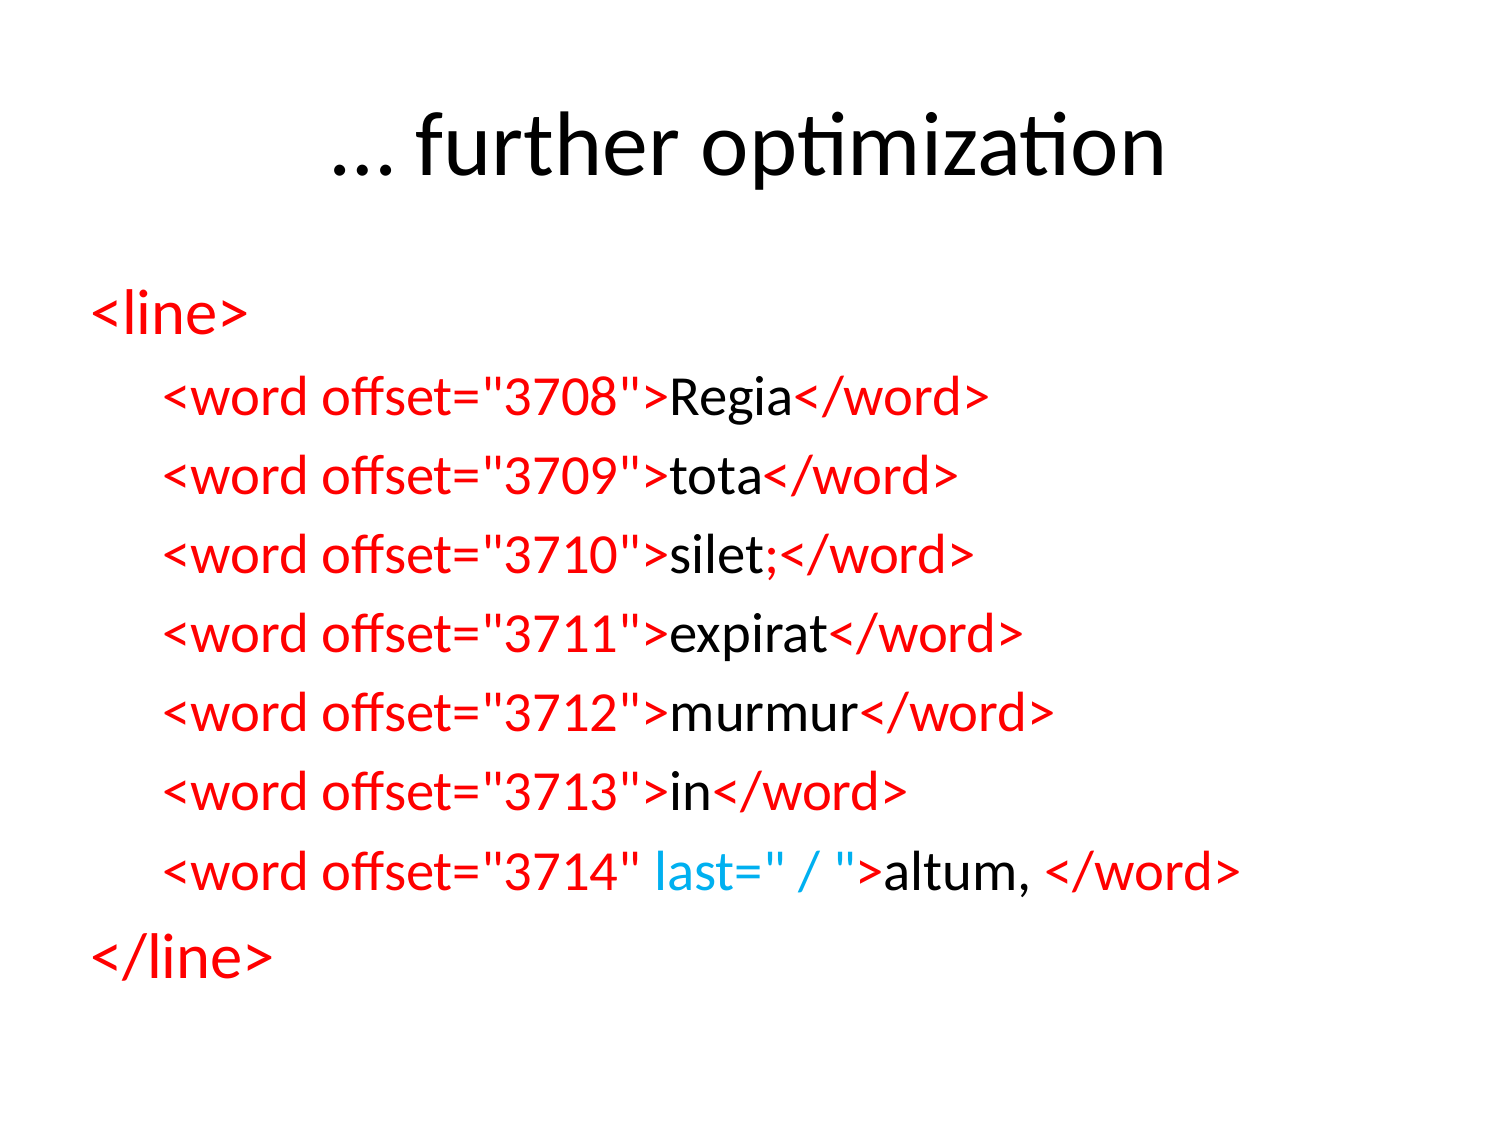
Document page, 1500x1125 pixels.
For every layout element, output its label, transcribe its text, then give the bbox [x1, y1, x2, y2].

title … further optimization [75, 45, 1425, 233]
list <line> <word offset="3708">Regia</word> <word offset="3709">tota</word> <word offset="3710">silet;</word> <word offset="3711">expirat</word> <word offset="3712">murmur</word> <word offset="3713">in</word> <word offset="3714" last=" / ">altum, </word> </line> [75, 262, 1425, 1005]
